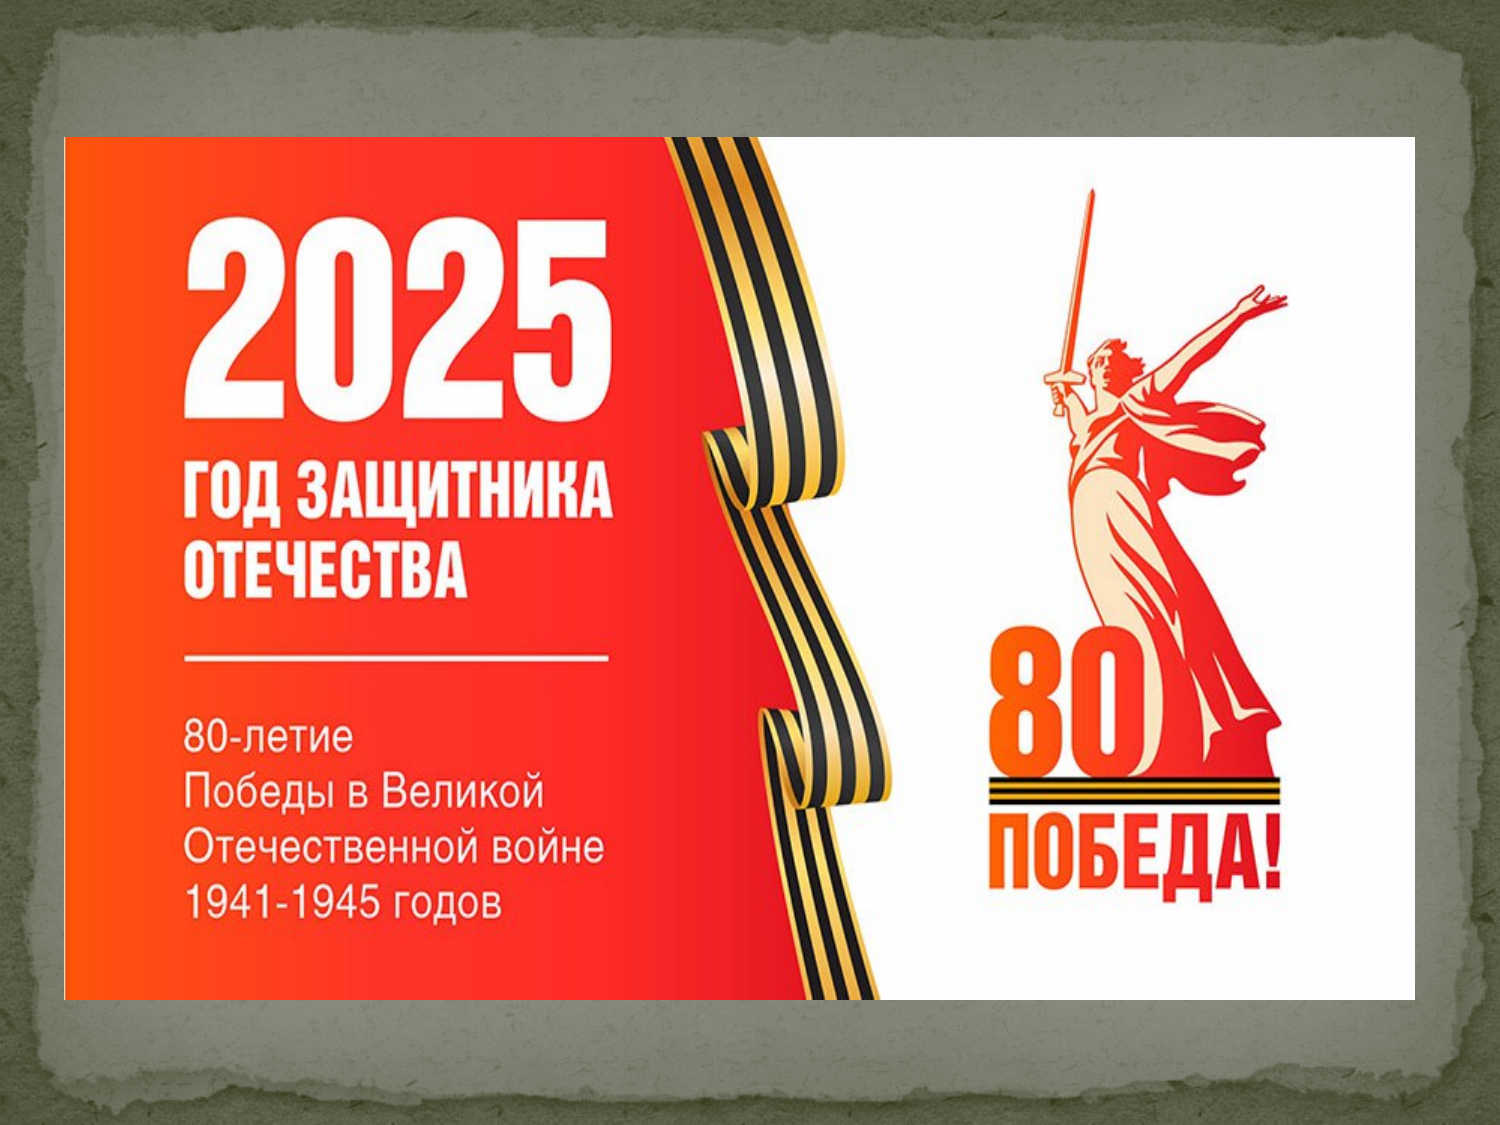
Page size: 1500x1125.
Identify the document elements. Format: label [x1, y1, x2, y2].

list [68, 141, 1412, 997]
